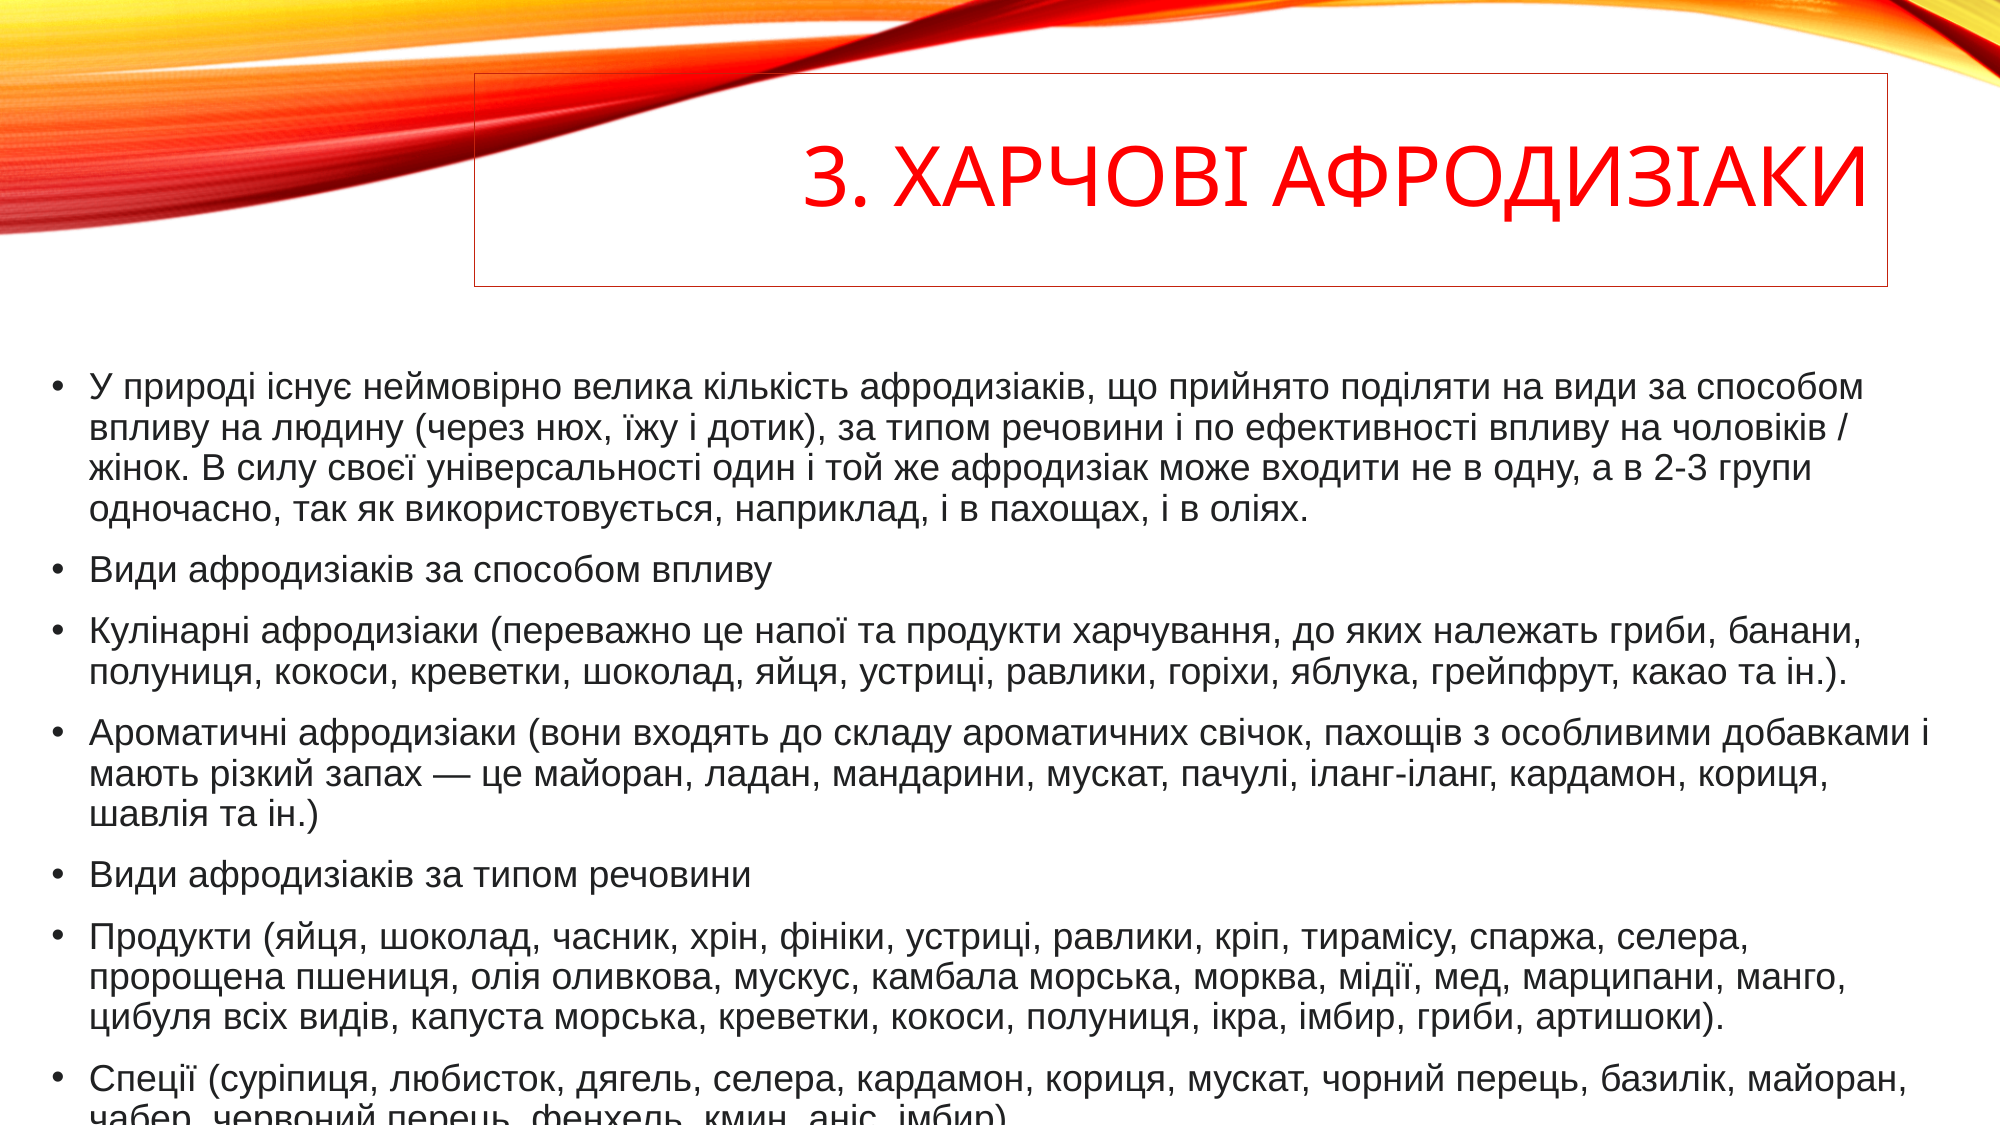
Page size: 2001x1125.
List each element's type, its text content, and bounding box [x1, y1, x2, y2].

title 3. Харчові афродизіаки [474, 73, 1888, 287]
picture [0, 0, 2000, 237]
list У природі існує неймовірно велика кількість афродизіаків, що прийнято поділяти на види за способом впливу на людину (через нюх, їжу і дотик), за типом речовини і по ефективності впливу на чоловіків / жінок. В силу своєї універсальності один і той же афродизіак може входити не в одну, а в 2-3 групи одночасно, так як використовується, наприклад, і в пахощах, і в оліях. Види афродизіаків за способом впливу Кулінарні афродизіаки (переважно це напої та продукти харчування, до яких належать гриби, банани, полуниця, кокоси, креветки, шоколад, яйця, устриці, равлики, горіхи, яблука, грейпфрут, какао та ін.). Ароматичні афродизіаки (вони входять до складу ароматичних свічок, пахощів з особливими добавками і мають різкий запах — це майоран, ладан, мандарини, мускат, пачулі, іланг-іланг, кардамон, кориця, шавлія та ін.) Види афродизіаків за типом речовини Продукти (яйця, шоколад, часник, хрін, фініки, устриці, равлики, кріп, тирамісу, спаржа, селера, пророщена пшениця, олія оливкова, мускус, камбала морська, морква, мідії, мед, марципани, манго, цибуля всіх видів, капуста морська, креветки, кокоси, полуниця, ікра, імбир, гриби, артишоки). Спеції (суріпиця, любисток, дягель, селера, кардамон, кориця, мускат, чорний перець, базилік, майоран, чабер, червоний перець, фенхель, кмин, аніс, імбир). [36, 360, 1957, 1085]
